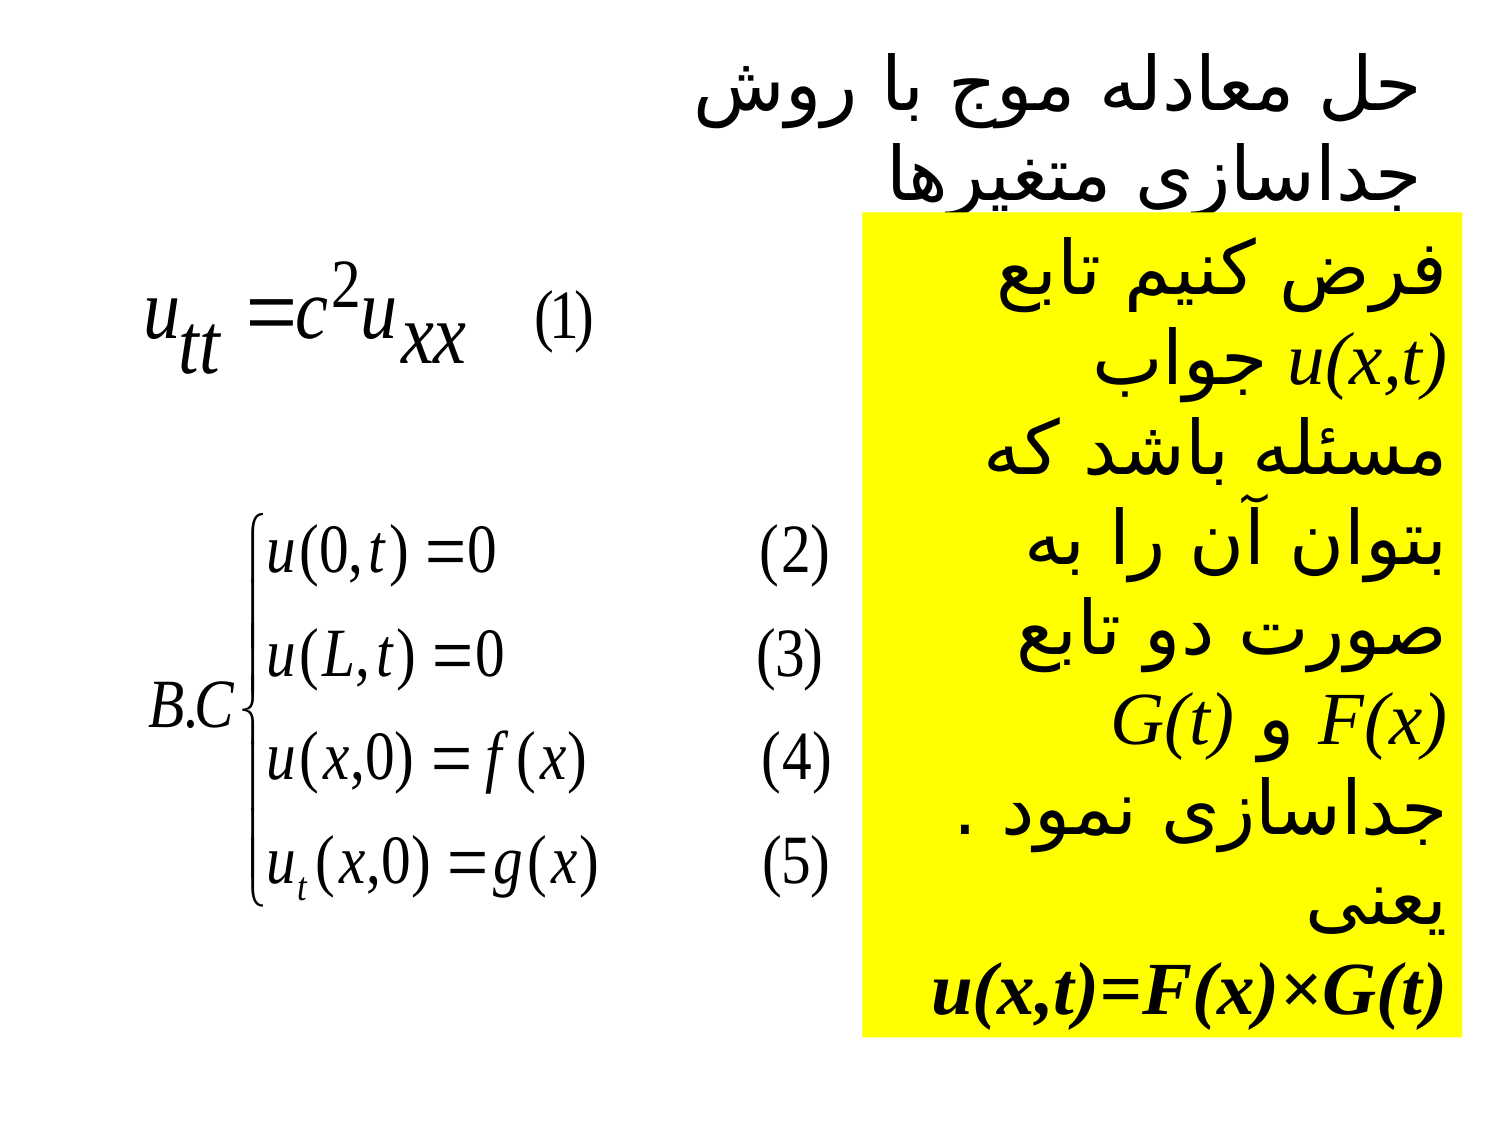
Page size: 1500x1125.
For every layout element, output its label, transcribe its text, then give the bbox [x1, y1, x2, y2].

text_box فرض کنیم تابع u(x,t) جواب مسئله باشد که بتوان آن را به صورت دو تابع F(x) و G(t) جداسازی نمود . یعنی u(x,t)=F(x)×G(t) [862, 212, 1463, 1038]
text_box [137, 237, 845, 924]
title حل معادله موج با روش جداسازی متغیرها [474, 62, 1438, 188]
